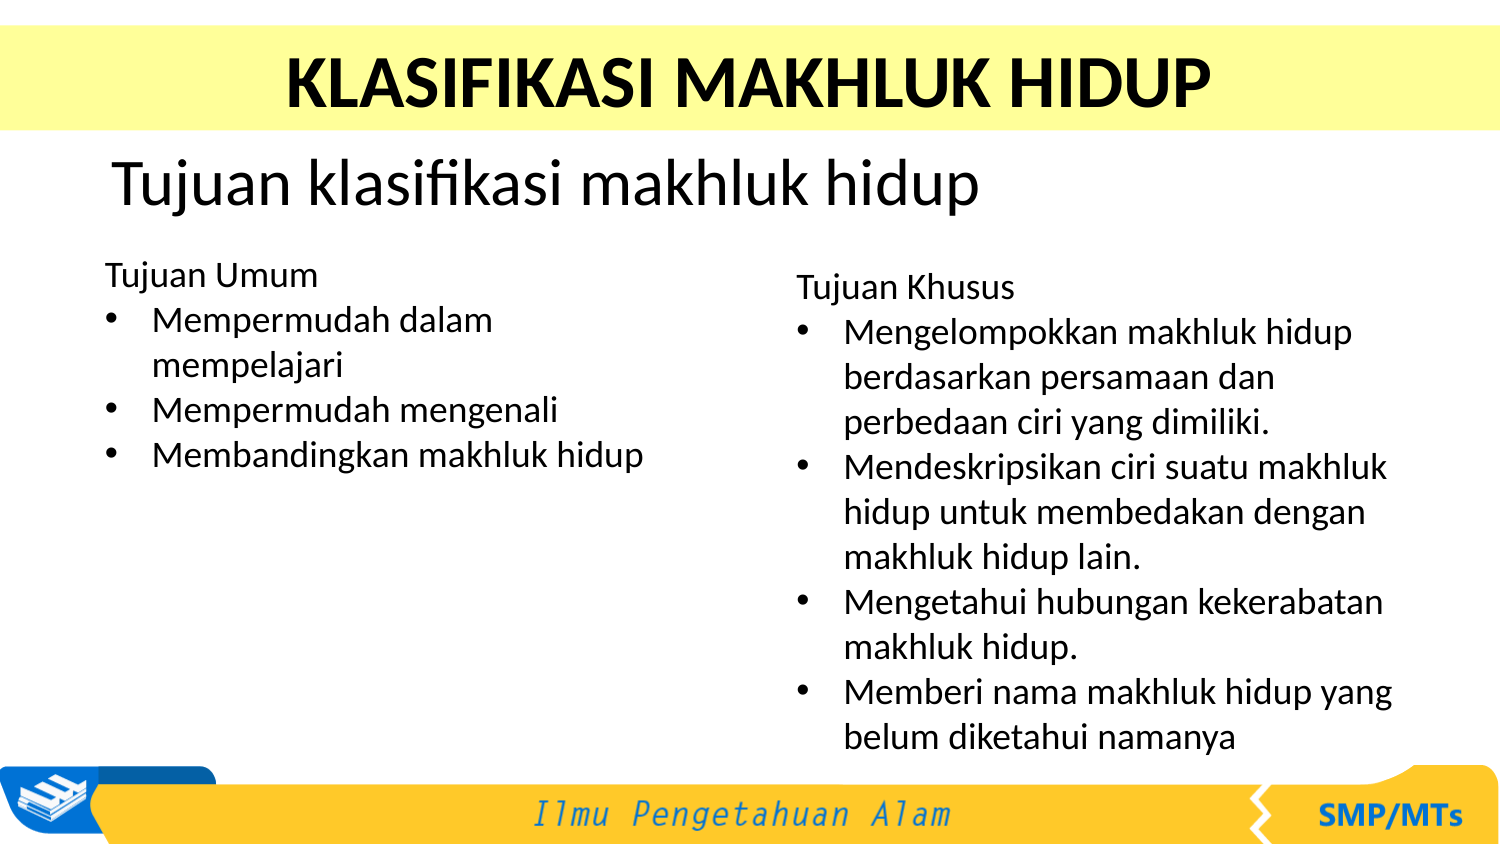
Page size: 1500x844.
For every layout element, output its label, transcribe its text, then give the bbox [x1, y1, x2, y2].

text_box Tujuan Khusus Mengelompokkan makhluk hidup berdasarkan persamaan dan perbedaan ciri yang dimiliki. Mendeskripsikan ciri suatu makhluk hidup untuk membedakan dengan makhluk hidup lain. Mengetahui hubungan kekerabatan makhluk hidup. Memberi nama makhluk hidup yang belum diketahui namanya [752, 225, 1453, 787]
picture [0, 765, 1499, 844]
text_box Tujuan Umum Mempermudah dalam mempelajari Mempermudah mengenali Membandingkan makhluk hidup [72, 227, 703, 537]
text_box Tujuan klasifikasi makhluk hidup [96, 131, 996, 227]
text_box KLASIFIKASI MAKHLUK HIDUP [0, 25, 1500, 131]
